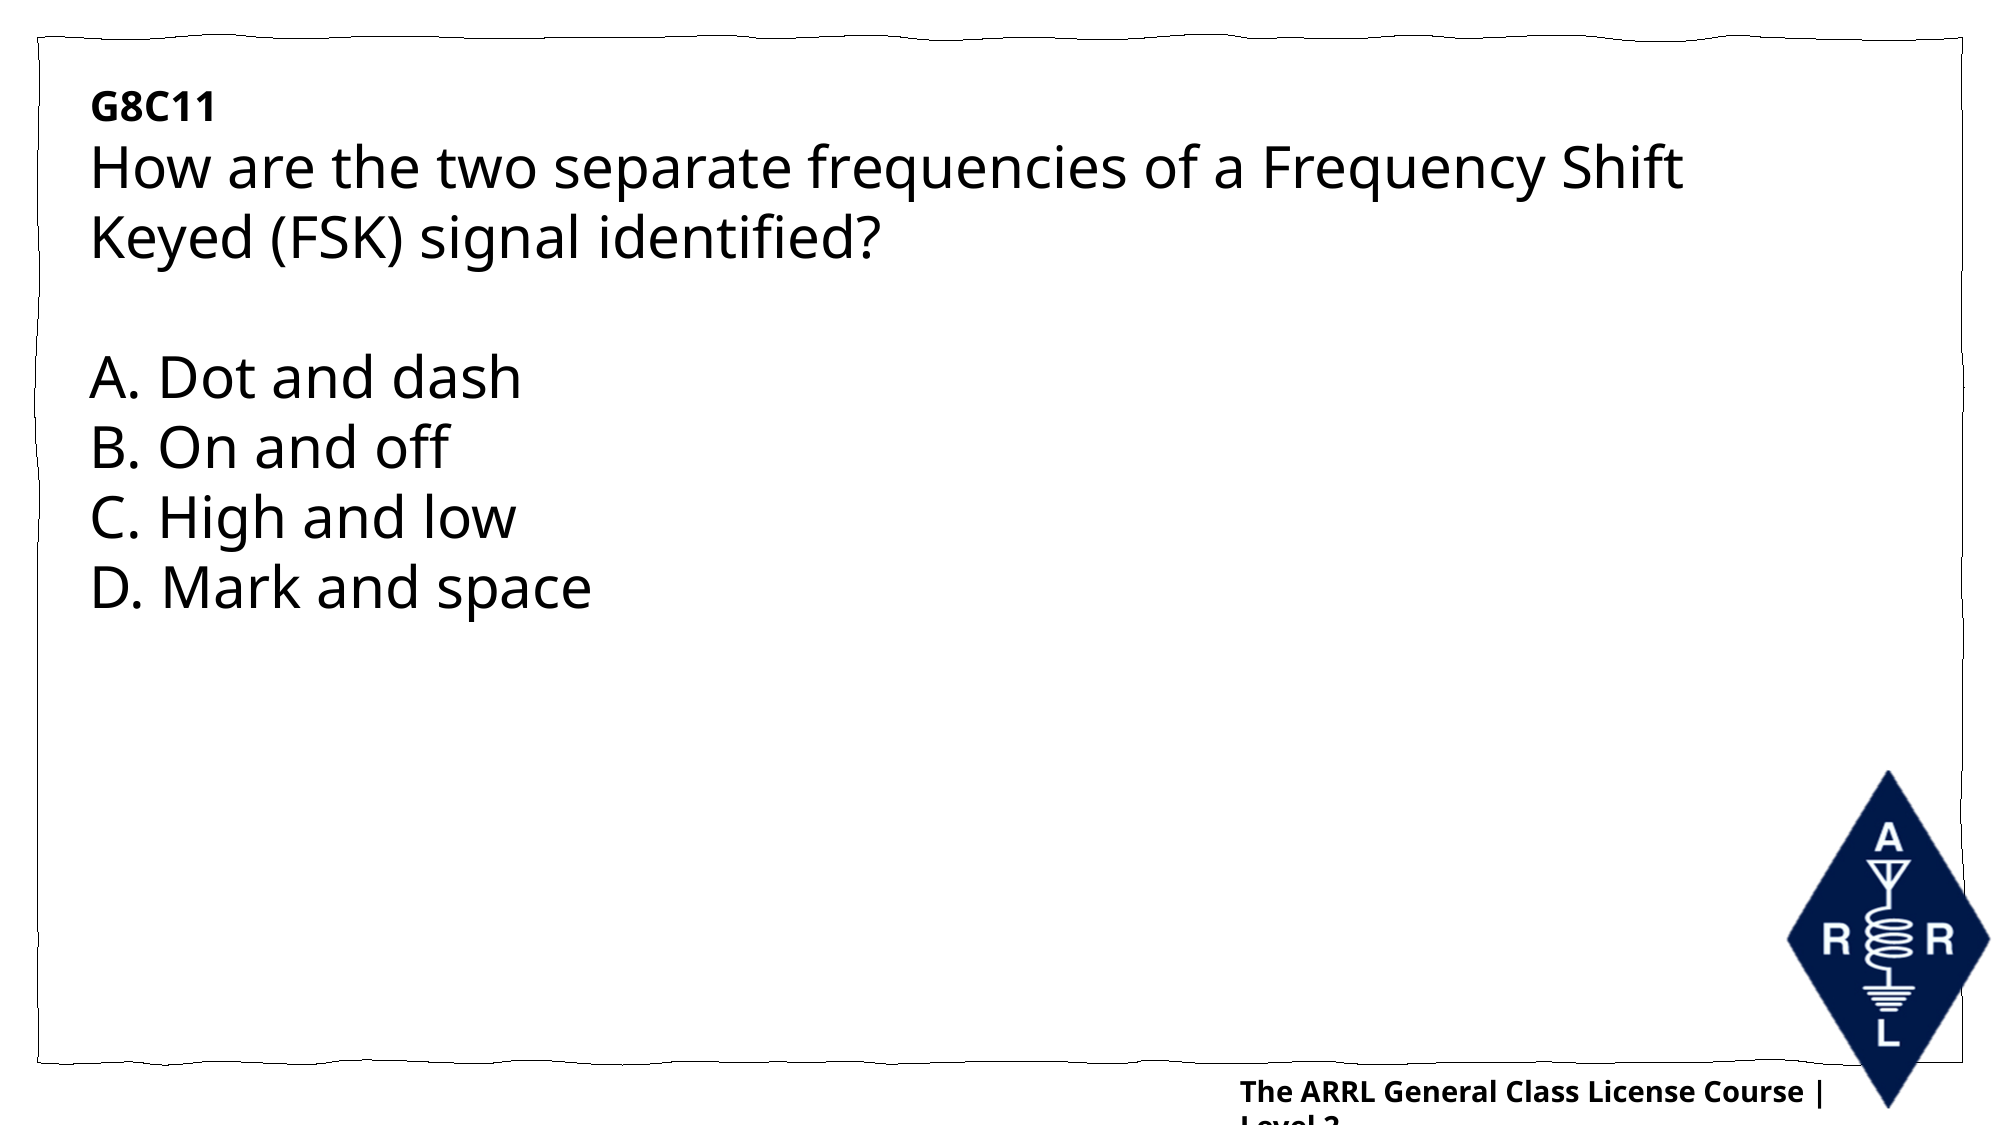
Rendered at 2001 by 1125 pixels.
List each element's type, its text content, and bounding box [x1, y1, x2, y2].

text_box G8C11 How are the two separate frequencies of a Frequency Shift Keyed (FSK) signal identified? A. Dot and dash B. On and off C. High and low D. Mark and space [75, 72, 1850, 628]
picture [1773, 752, 1999, 1125]
